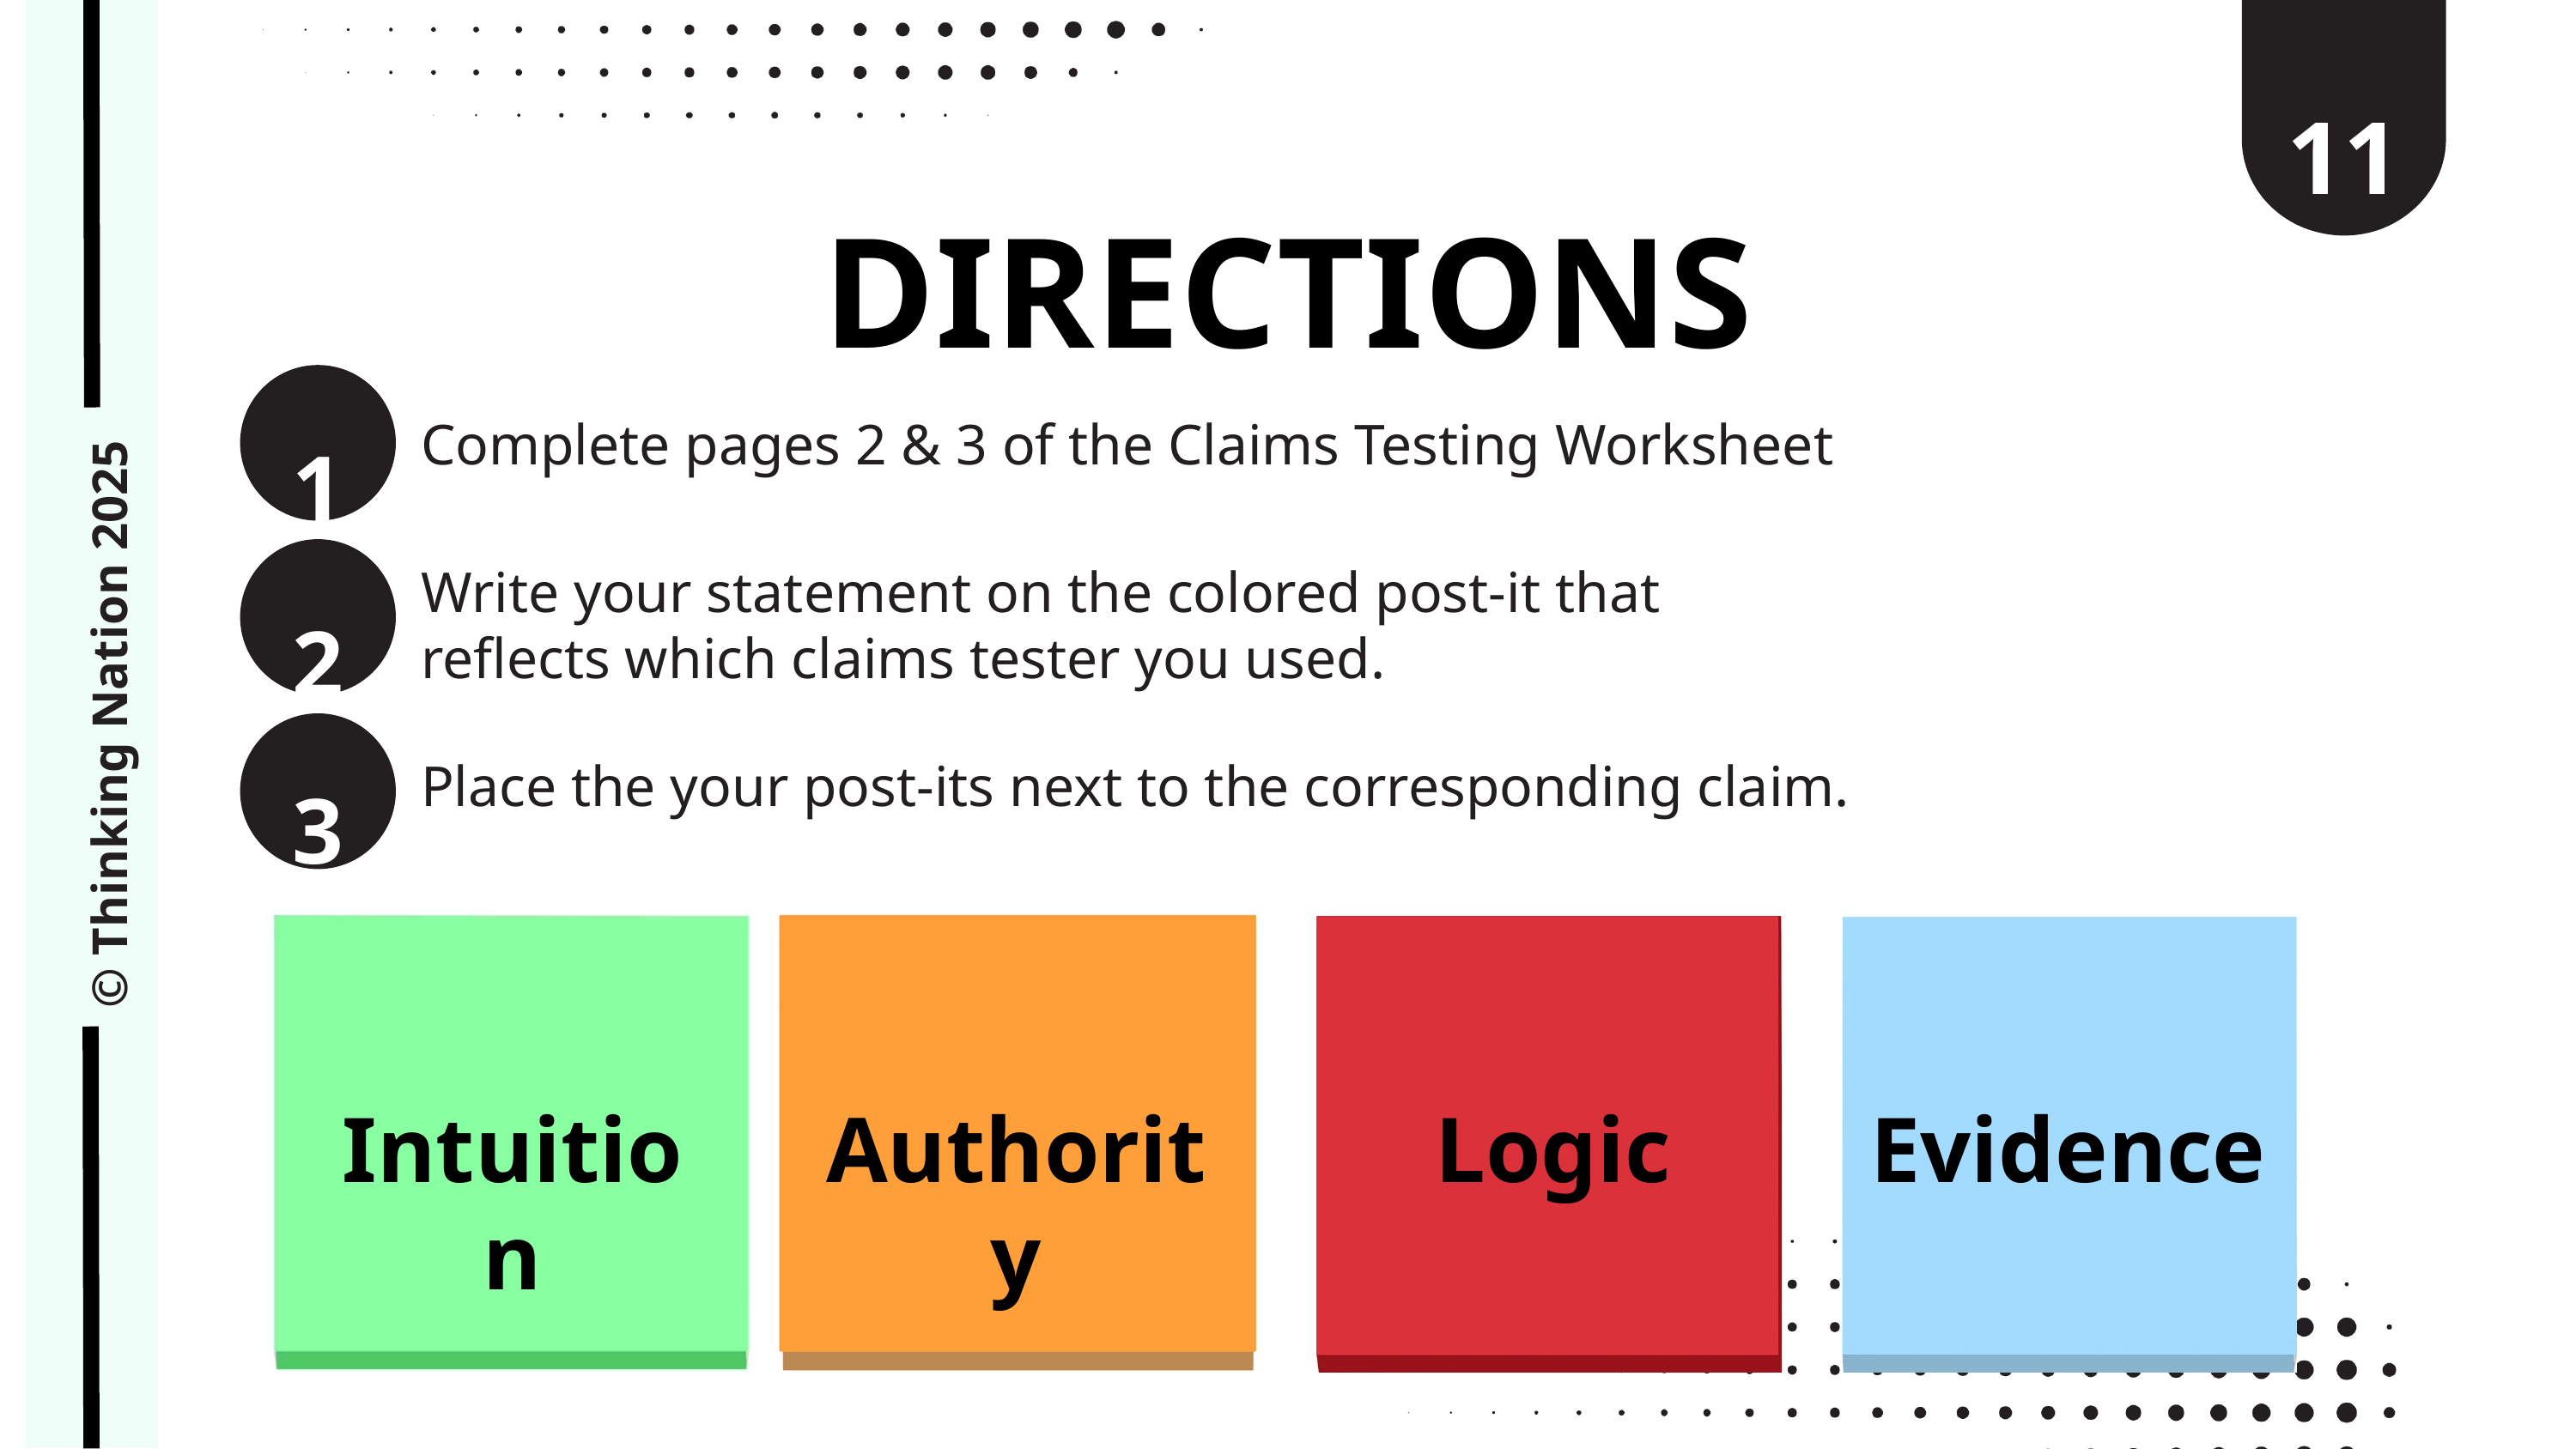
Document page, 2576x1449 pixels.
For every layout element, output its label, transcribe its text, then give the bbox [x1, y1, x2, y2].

text_box [1365, 1237, 2397, 1449]
picture [1842, 916, 2298, 1373]
text_box [220, 0, 1251, 118]
picture [267, 909, 758, 1379]
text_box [240, 712, 1868, 870]
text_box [240, 364, 1868, 521]
picture [1315, 916, 1783, 1373]
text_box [2233, 0, 2455, 236]
text_box DIRECTIONS [165, 123, 2432, 379]
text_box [26, 0, 159, 1449]
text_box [240, 538, 1663, 695]
picture [770, 909, 1264, 1379]
